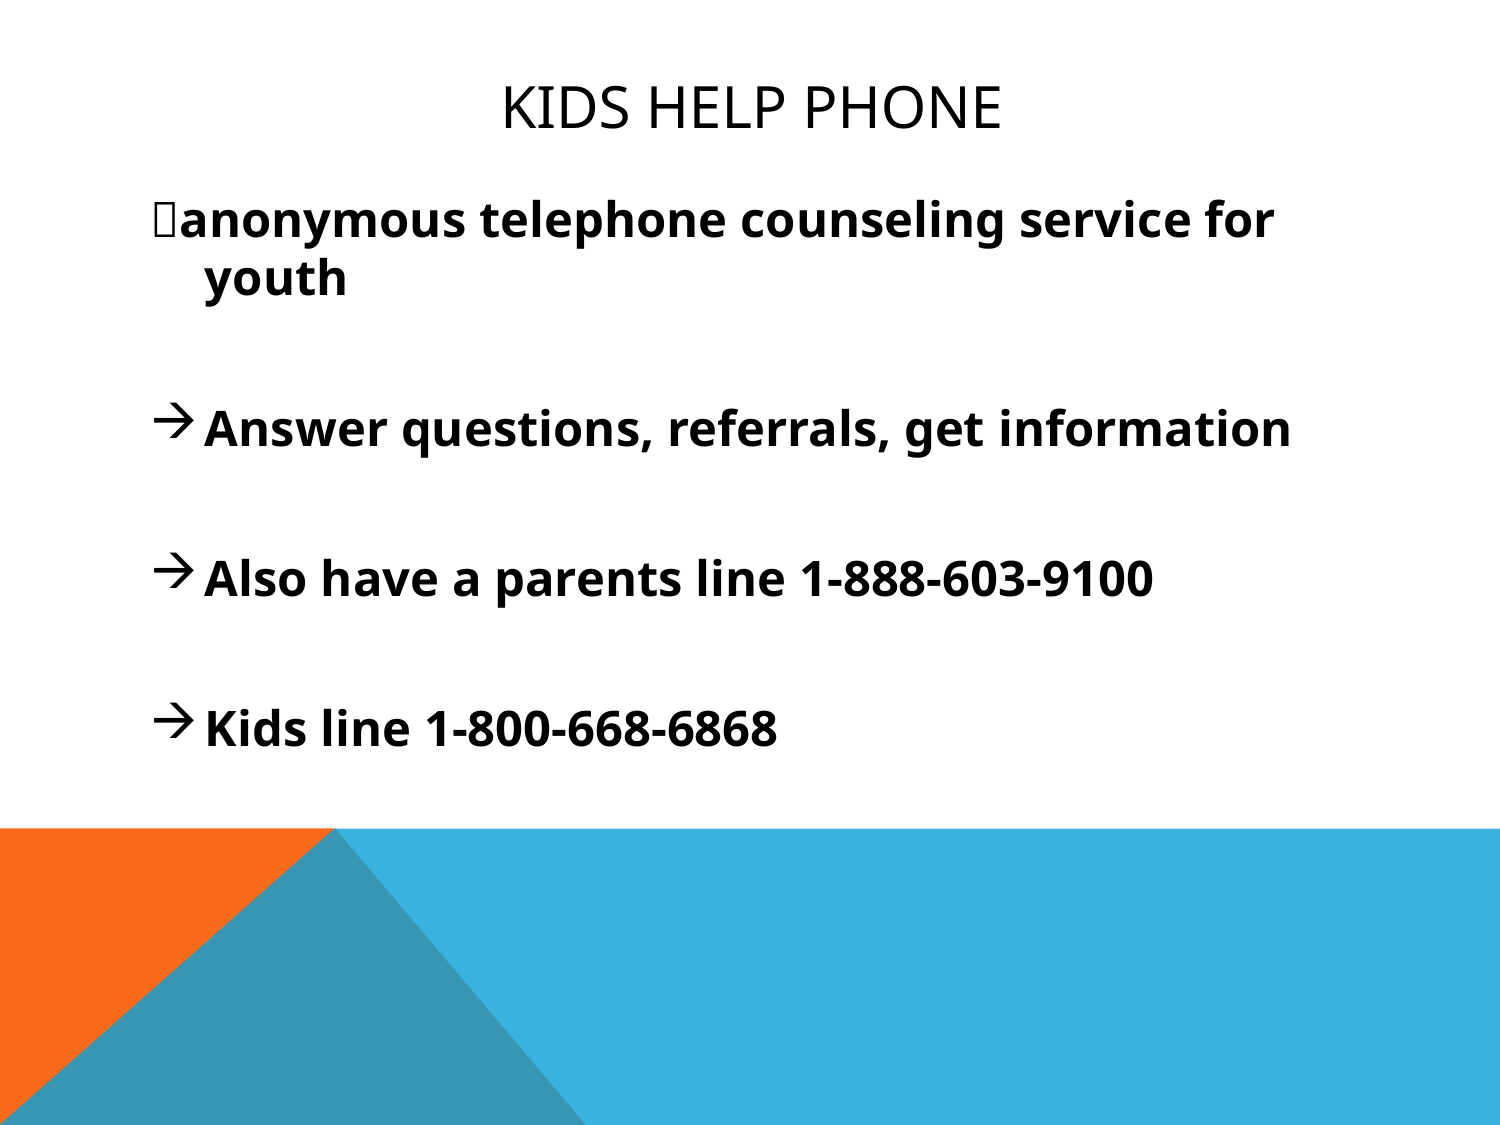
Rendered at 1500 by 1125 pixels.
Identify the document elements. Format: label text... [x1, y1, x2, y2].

list anonymous telephone counseling service for youth Answer questions, referrals, get information Also have a parents line 1-888-603-9100 Kids line 1-800-668-6868 [135, 180, 1369, 768]
title Kids help phone [135, 60, 1369, 150]
